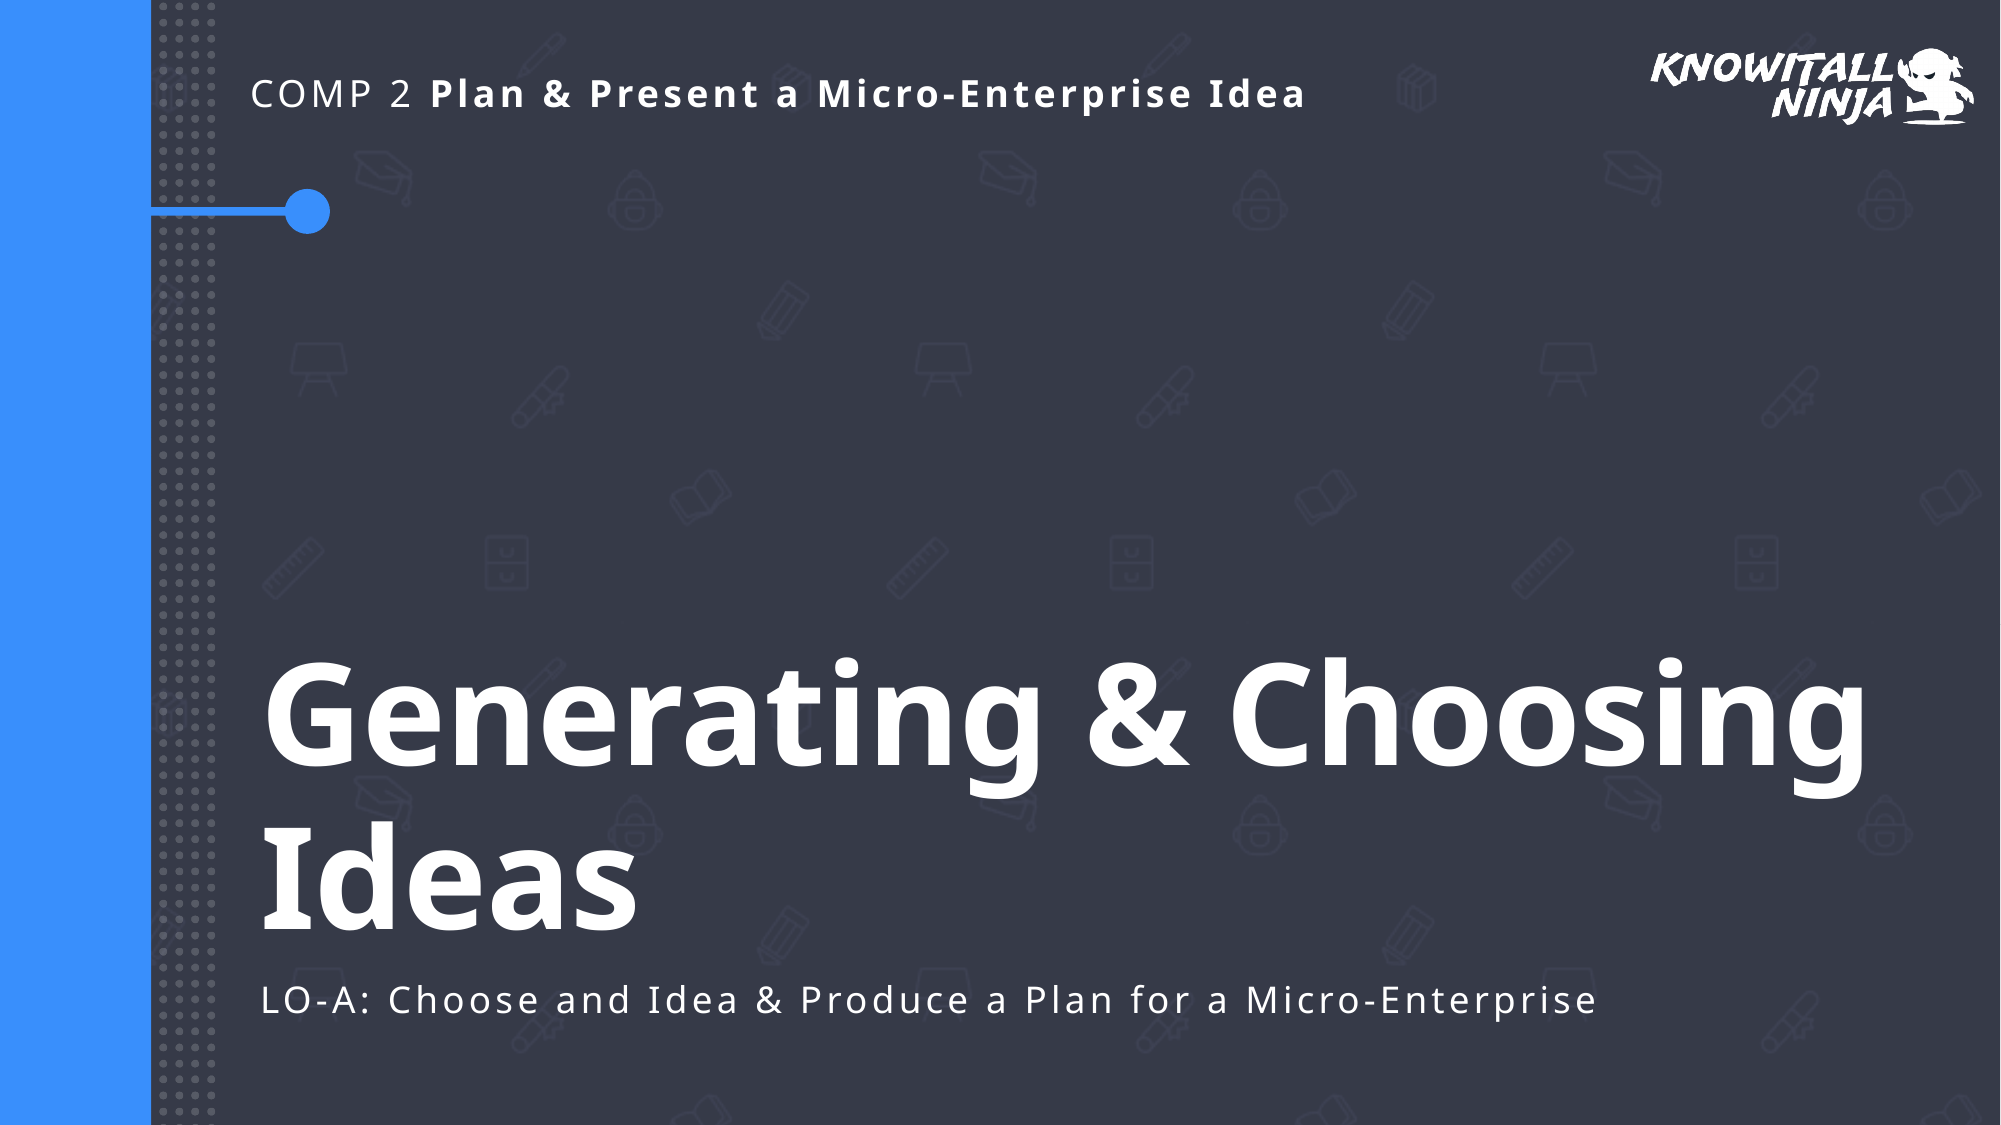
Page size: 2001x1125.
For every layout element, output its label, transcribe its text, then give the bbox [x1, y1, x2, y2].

picture [152, 0, 2001, 1125]
title Generating & Choosing Ideas [245, 623, 1896, 969]
subtitle LO-A: Choose and Idea & Produce a Plan for a Micro-Enterprise [245, 969, 1945, 1031]
